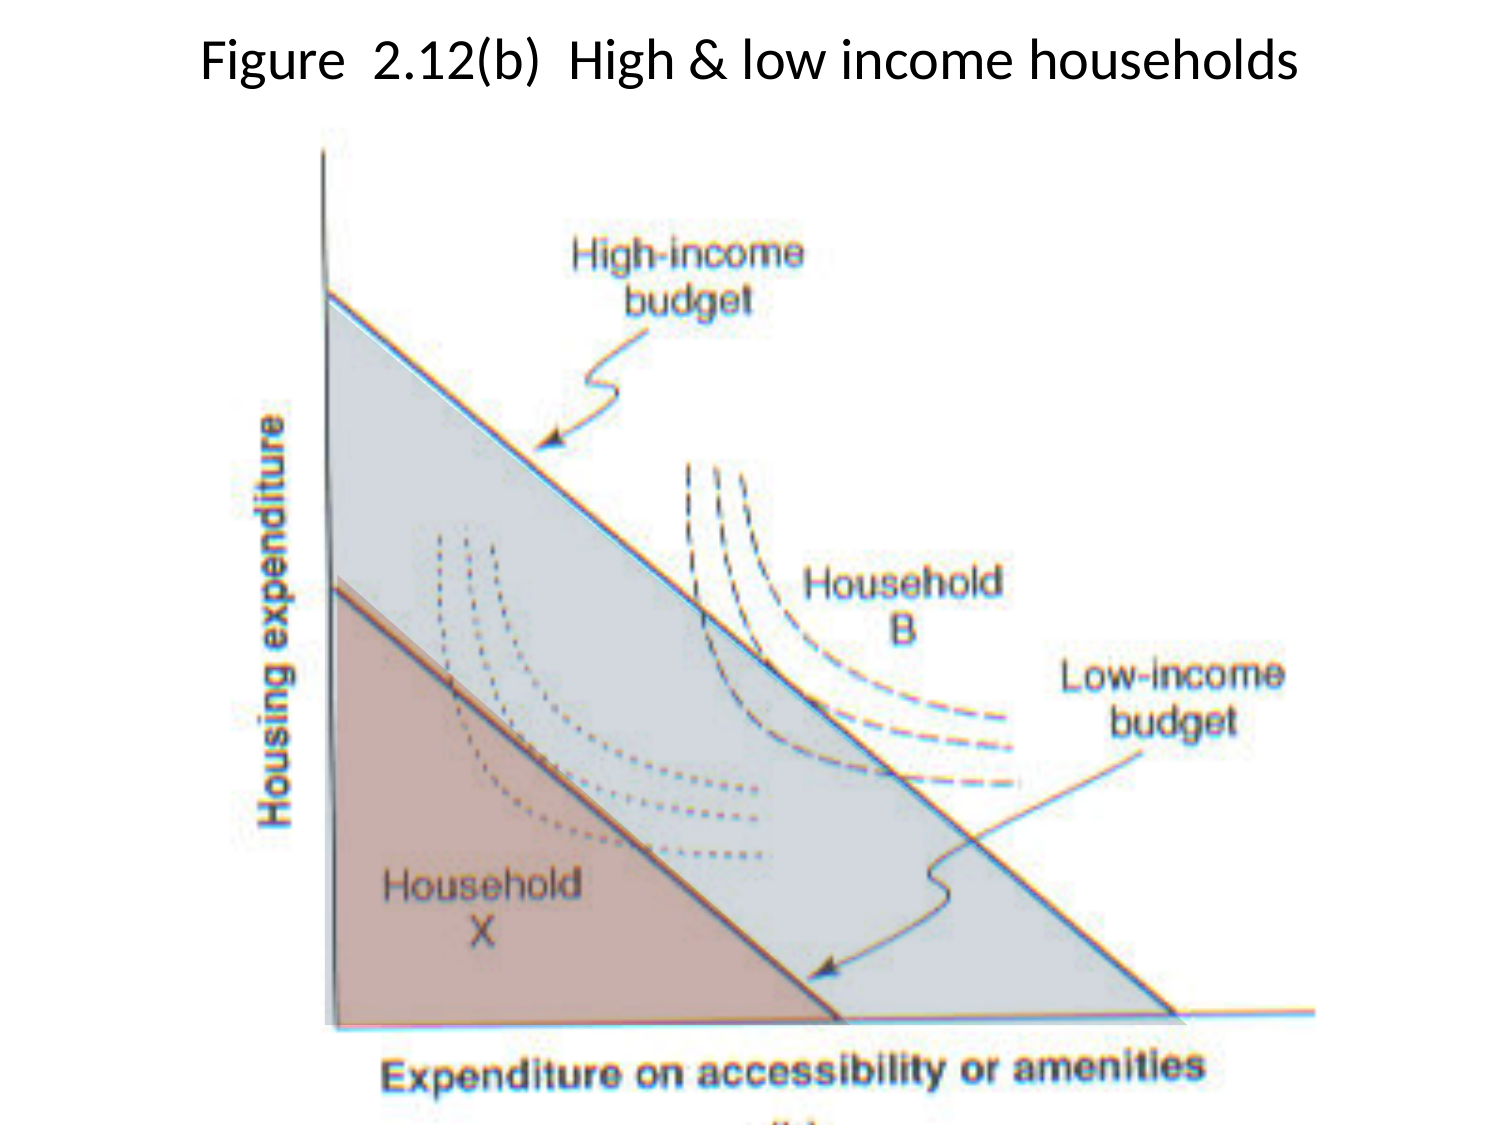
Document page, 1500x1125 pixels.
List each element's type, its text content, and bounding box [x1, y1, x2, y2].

picture [170, 114, 1357, 1125]
title Figure 2.12(b) High & low income households [75, 0, 1425, 113]
